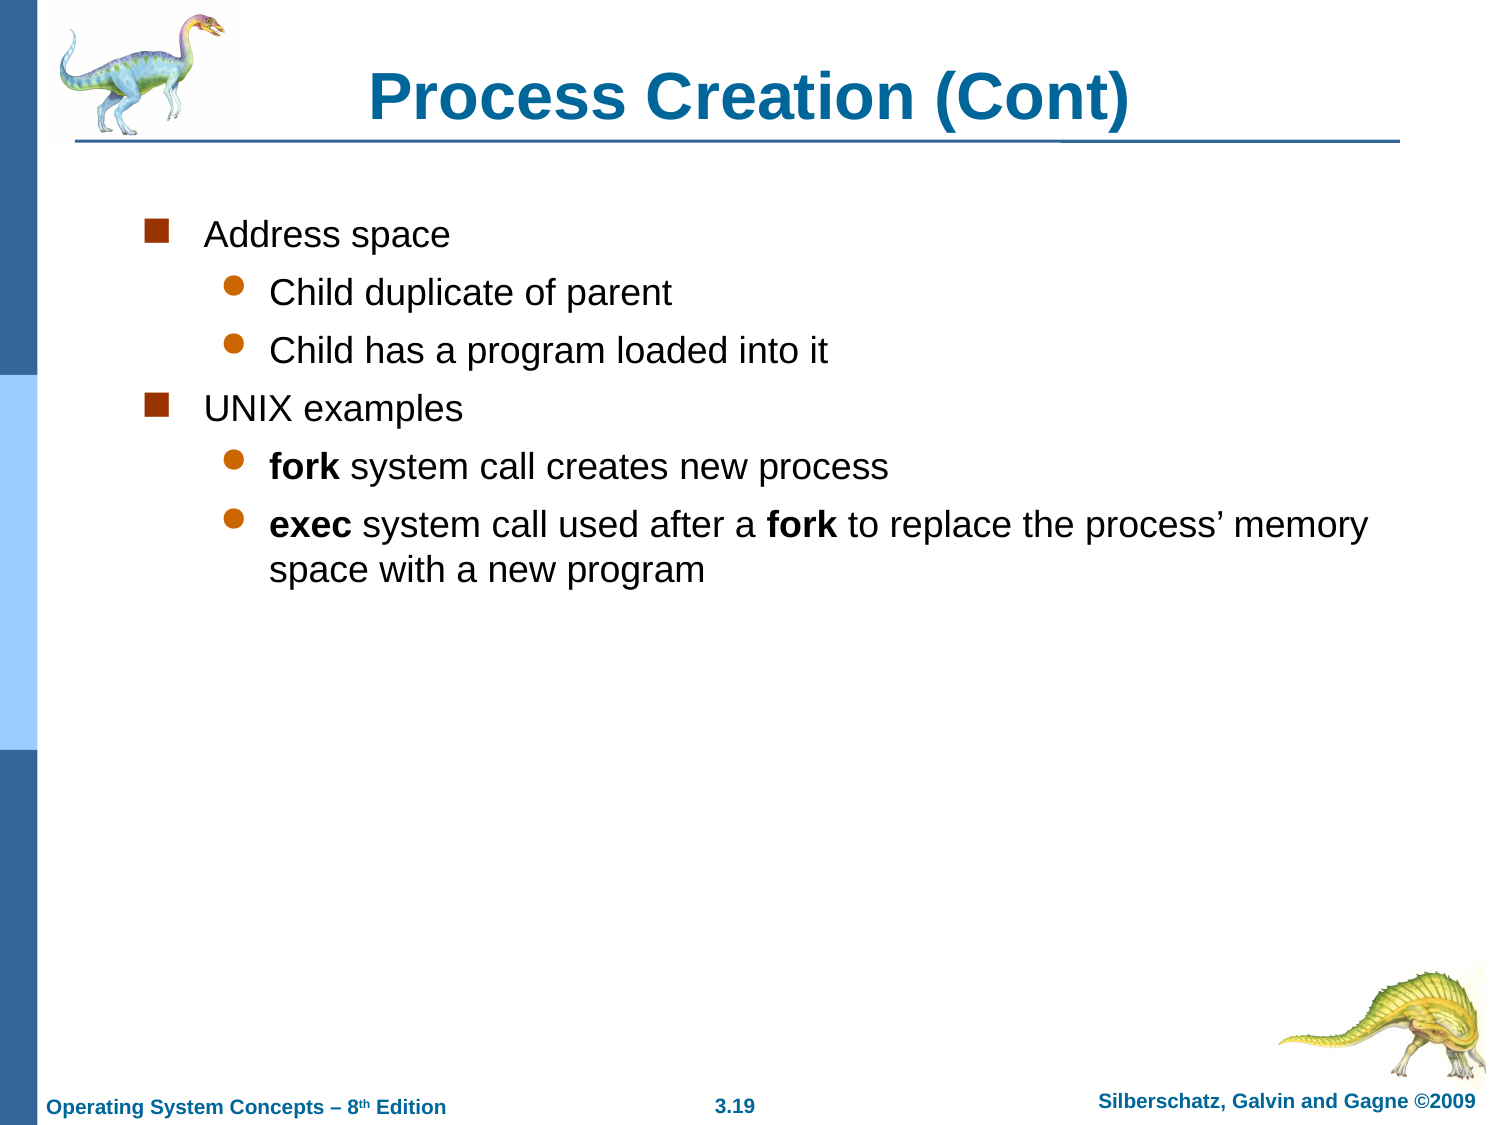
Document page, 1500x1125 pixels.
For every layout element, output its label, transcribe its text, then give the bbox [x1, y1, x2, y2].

title Process Creation (Cont) [75, 45, 1425, 141]
picture [1275, 959, 1486, 1090]
list Address space Child duplicate of parent Child has a program loaded into it UNIX examples fork system call creates new process exec system call used after a fork to replace the process’ memory space with a new program [132, 202, 1483, 946]
picture [46, 0, 243, 149]
